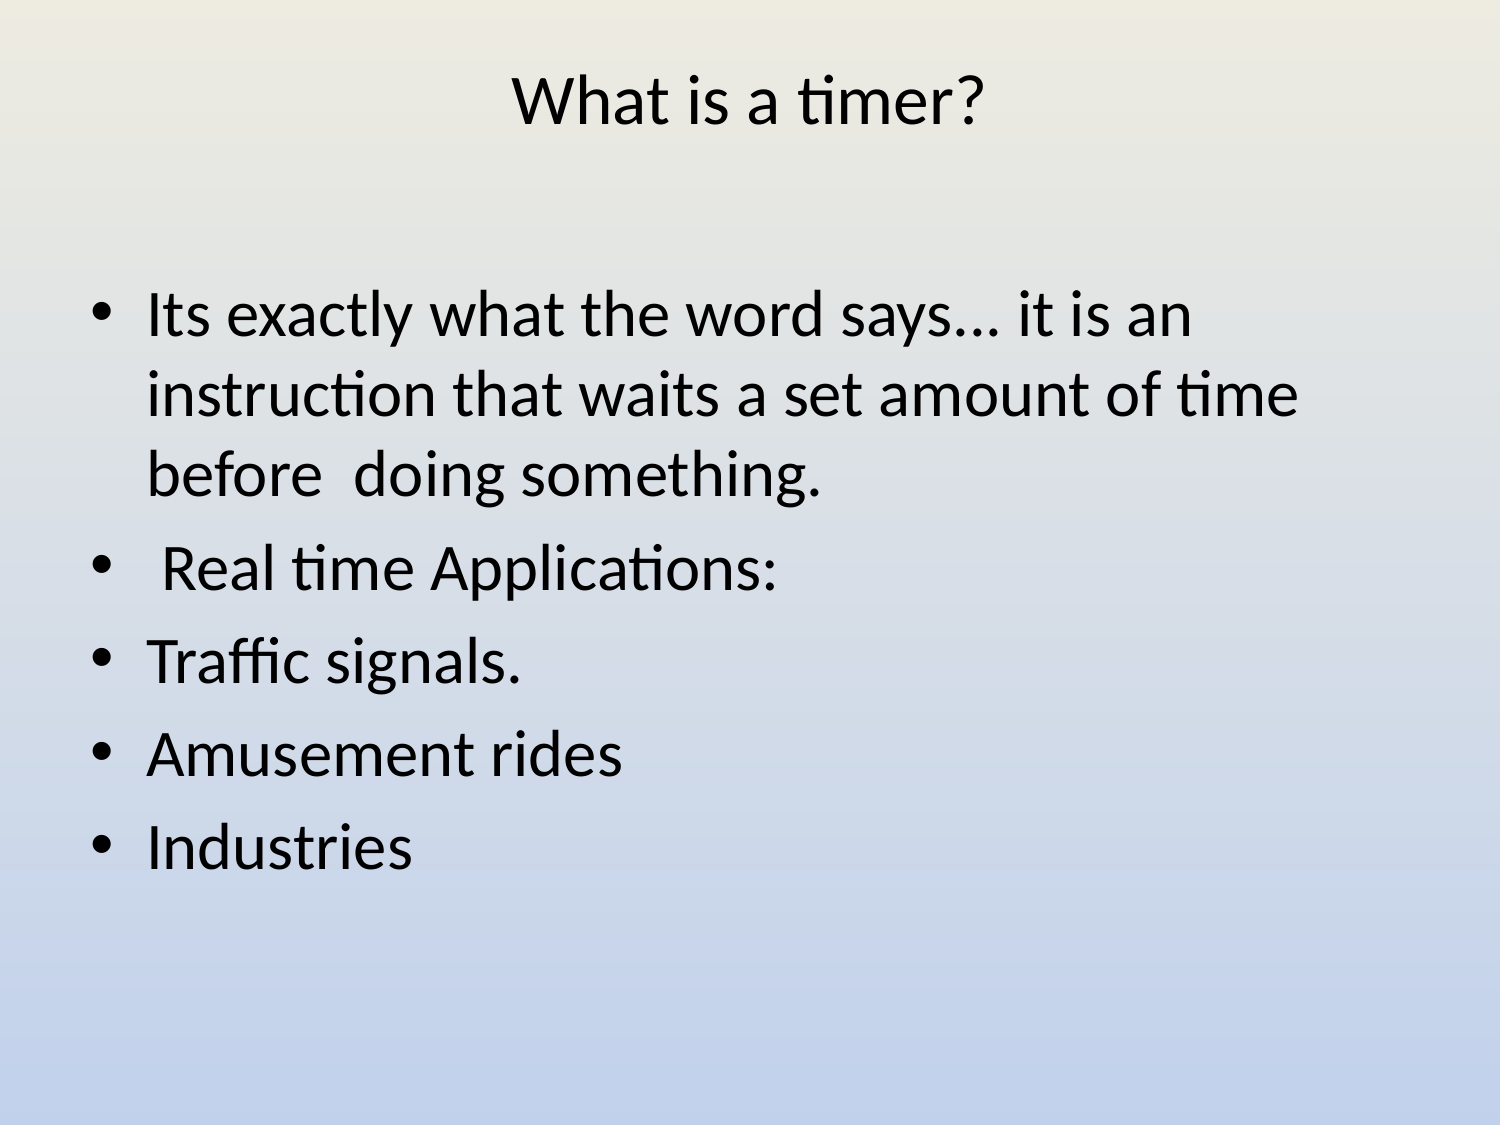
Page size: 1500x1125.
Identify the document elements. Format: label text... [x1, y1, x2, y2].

title What is a timer? [75, 45, 1425, 233]
list Its exactly what the word says... it is an instruction that waits a set amount of time before doing something. Real time Applications: Traffic signals. Amusement rides Industries [75, 262, 1425, 1005]
